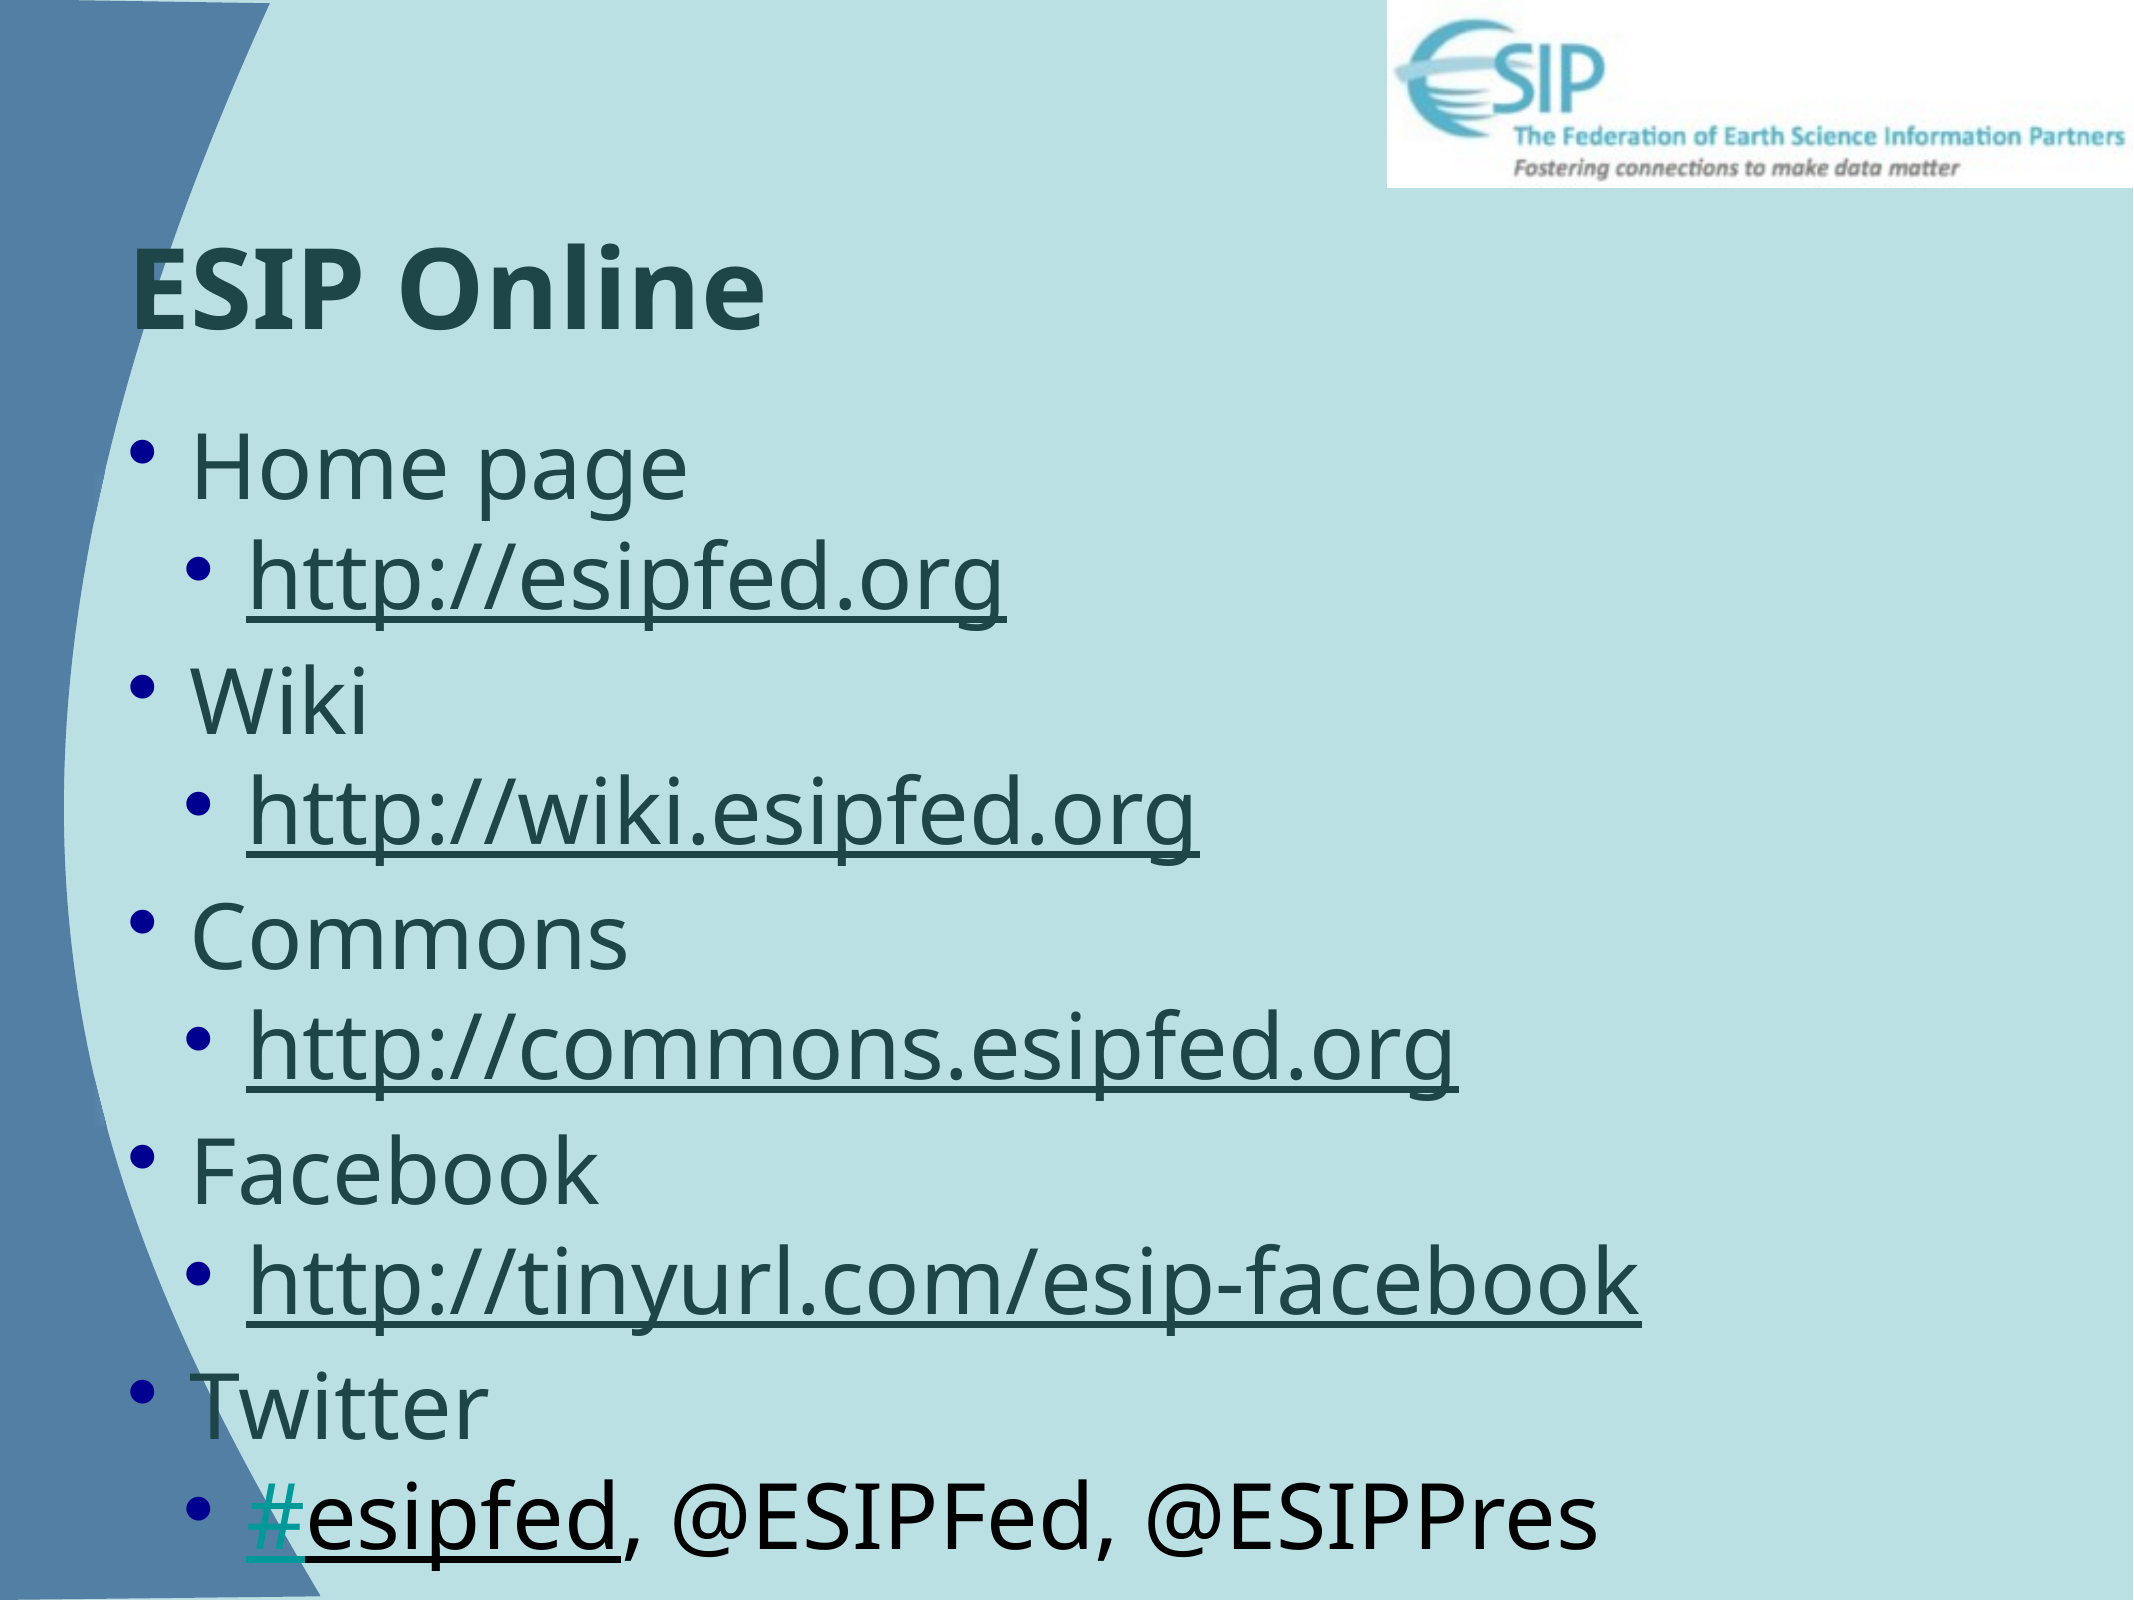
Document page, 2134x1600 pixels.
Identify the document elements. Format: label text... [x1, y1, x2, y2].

picture [1387, 0, 2134, 188]
text_box Home page http://esipfed.org Wiki http://wiki.esipfed.org Commons http://commons.esipfed.org Facebook http://tinyurl.com/esip-facebook Twitter #esipfed, @ESIPFed, @ESIPPres [106, 386, 2017, 1517]
text_box [0, 0, 321, 1600]
title ESIP Online [106, 63, 2028, 374]
